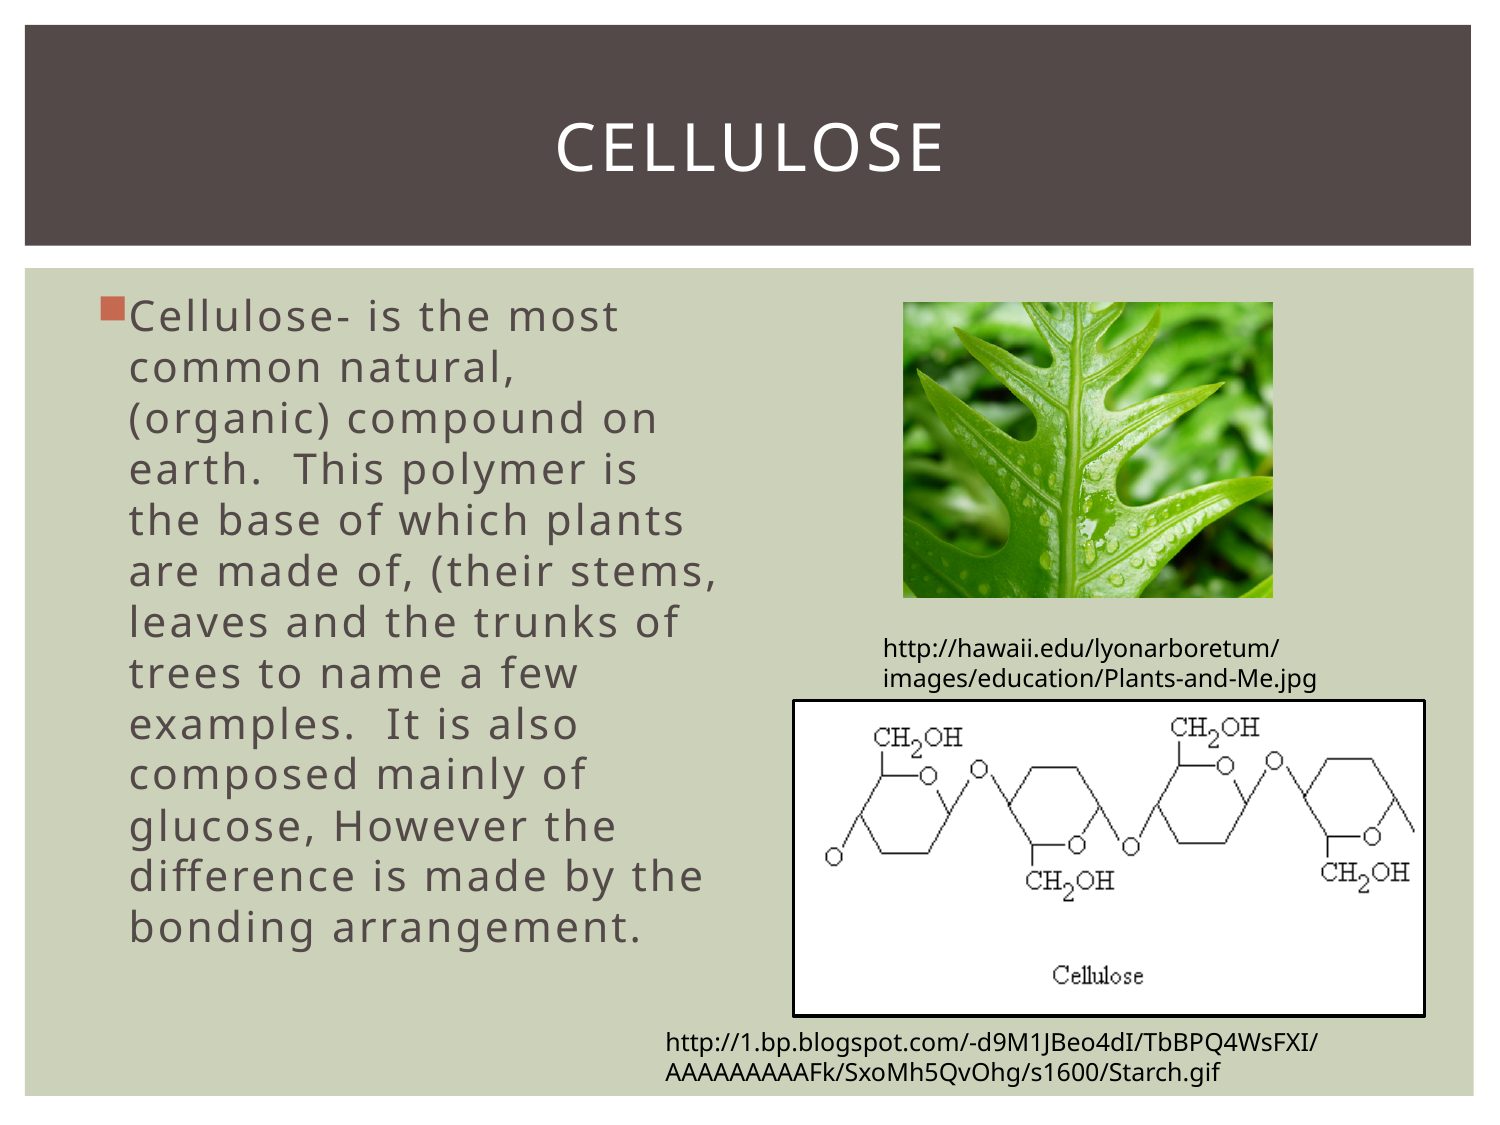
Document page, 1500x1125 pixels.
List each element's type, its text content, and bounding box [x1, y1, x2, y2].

text_box http://hawaii.edu/lyonarboretum/images/education/Plants-and-Me.jpg [868, 625, 1388, 696]
text_box http://1.bp.blogspot.com/-d9M1JBeo4dI/TbBPQ4WsFXI/AAAAAAAAAFk/SxoMh5QvOhg/s1600/Starch.gif [650, 1018, 1466, 1094]
title Cellulose [62, 58, 1438, 232]
list Cellulose- is the most common natural, (organic) compound on earth. This polymer is the base of which plants are made of, (their stems, leaves and the trunks of trees to name a few examples. It is also composed mainly of glucose, However the difference is made by the bonding arrangement. [75, 281, 738, 1005]
picture [809, 696, 1457, 1001]
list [903, 302, 1273, 599]
text_box [792, 699, 1426, 1018]
